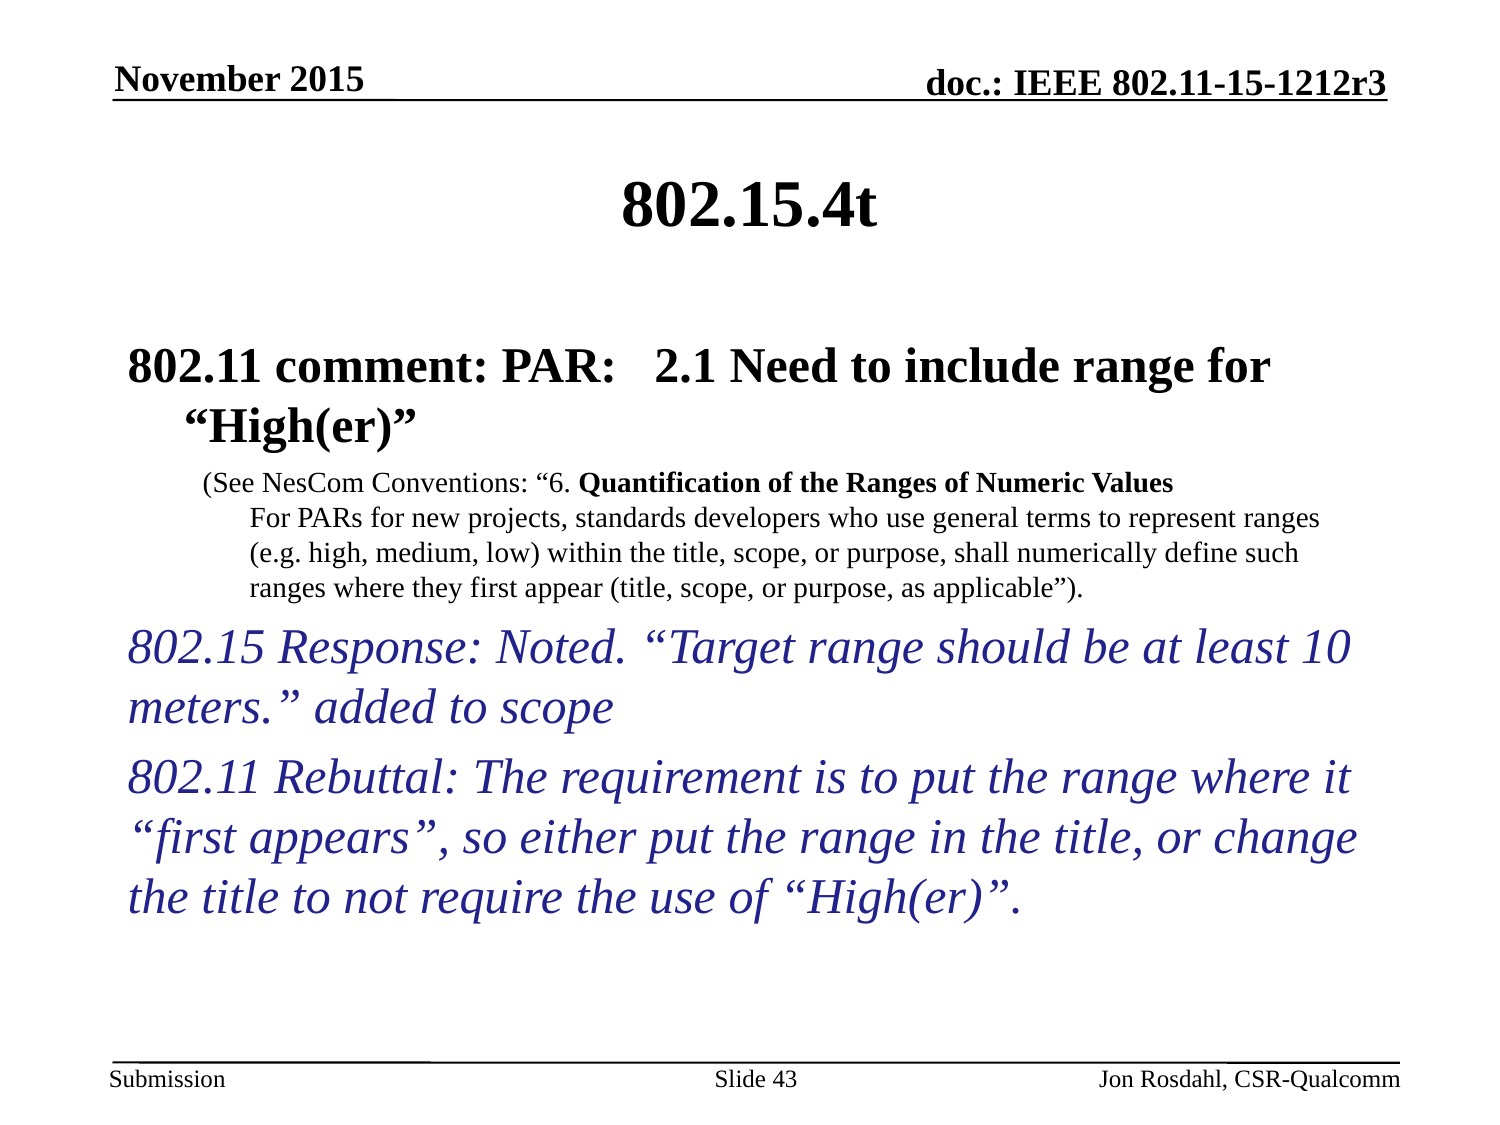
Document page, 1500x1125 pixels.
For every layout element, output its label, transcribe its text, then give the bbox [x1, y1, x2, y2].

title 802.15.4t [112, 112, 1388, 288]
slide_number Slide 43 [712, 1061, 800, 1123]
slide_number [114, 54, 423, 100]
footer Jon Rosdahl, CSR-Qualcomm [878, 1061, 1402, 1093]
list 802.11 comment: PAR: 2.1 Need to include range for “High(er)” (See NesCom Conventions: “6. Quantification of the Ranges of Numeric Values For PARs for new projects, standards developers who use general terms to represent ranges (e.g. high, medium, low) within the title, scope, or purpose, shall numerically define such ranges where they first appear (title, scope, or purpose, as applicable”). 802.15 Response: Noted. “Target range should be at least 10 meters.” added to scope 802.11 Rebuttal: The requirement is to put the range where it “first appears”, so either put the range in the title, or change the title to not require the use of “High(er)”. [112, 324, 1388, 1000]
